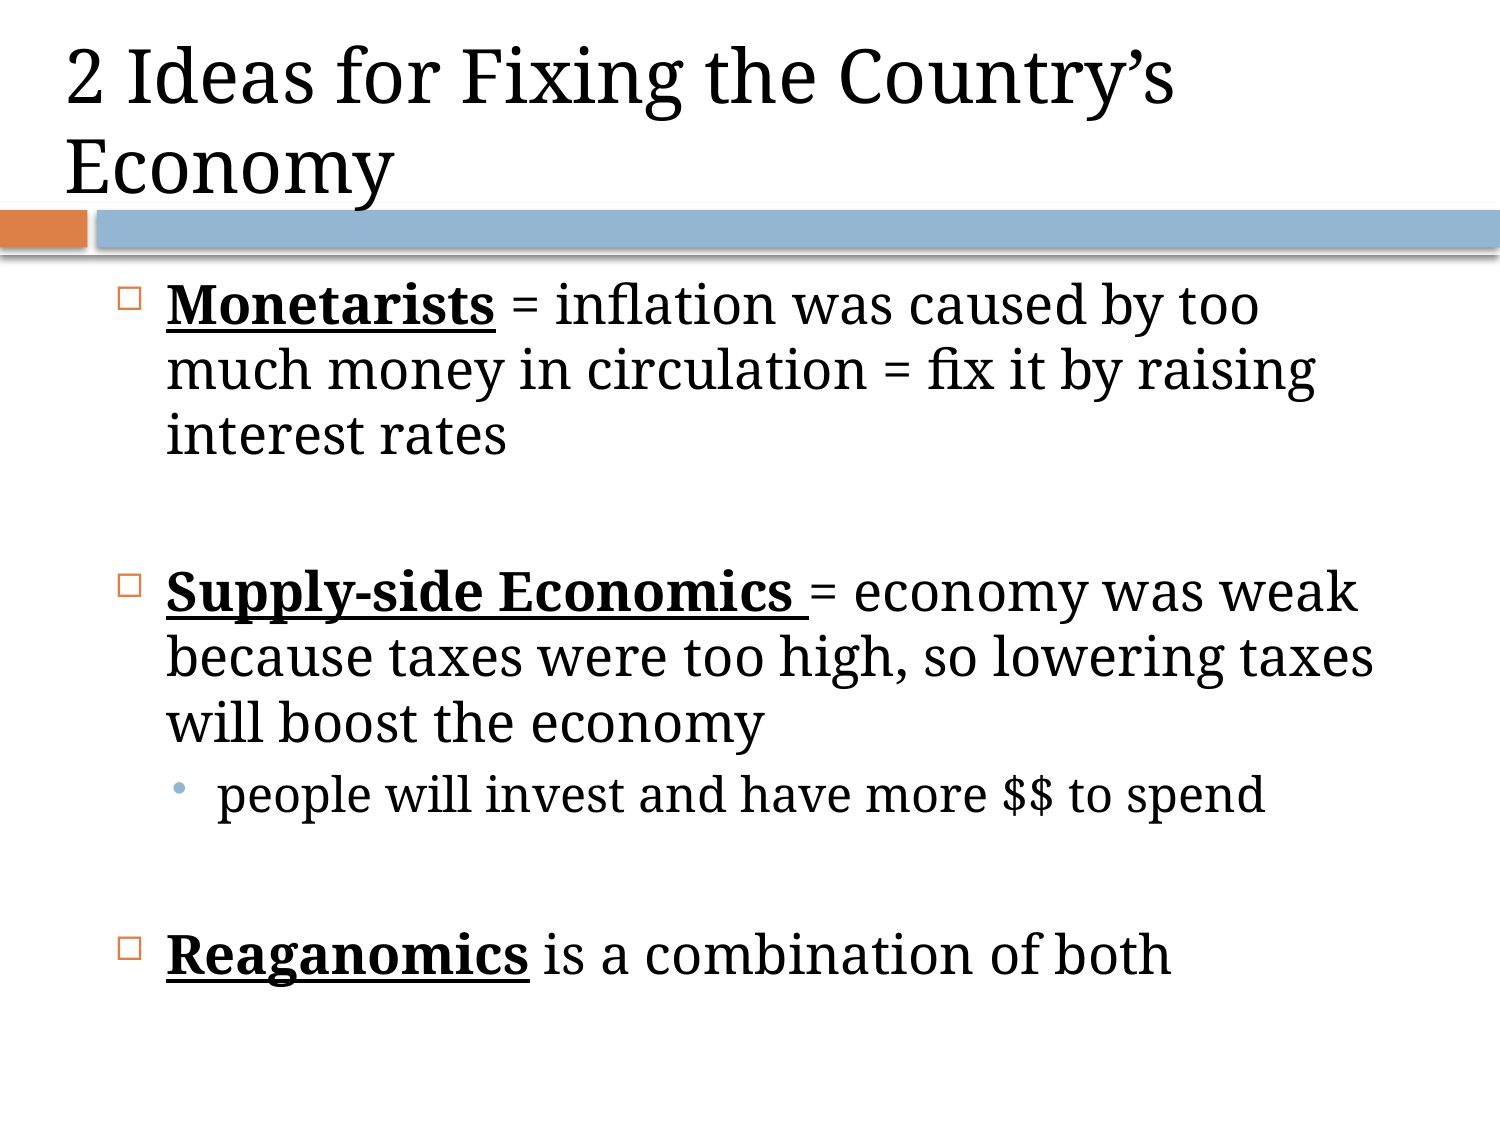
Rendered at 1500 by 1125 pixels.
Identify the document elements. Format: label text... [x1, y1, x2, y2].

list Monetarists = inflation was caused by too much money in circulation = fix it by raising interest rates Supply-side Economics = economy was weak because taxes were too high, so lowering taxes will boost the economy people will invest and have more $$ to spend Reaganomics is a combination of both [100, 262, 1438, 1000]
title 2 Ideas for Fixing the Country’s Economy [50, 37, 1500, 200]
